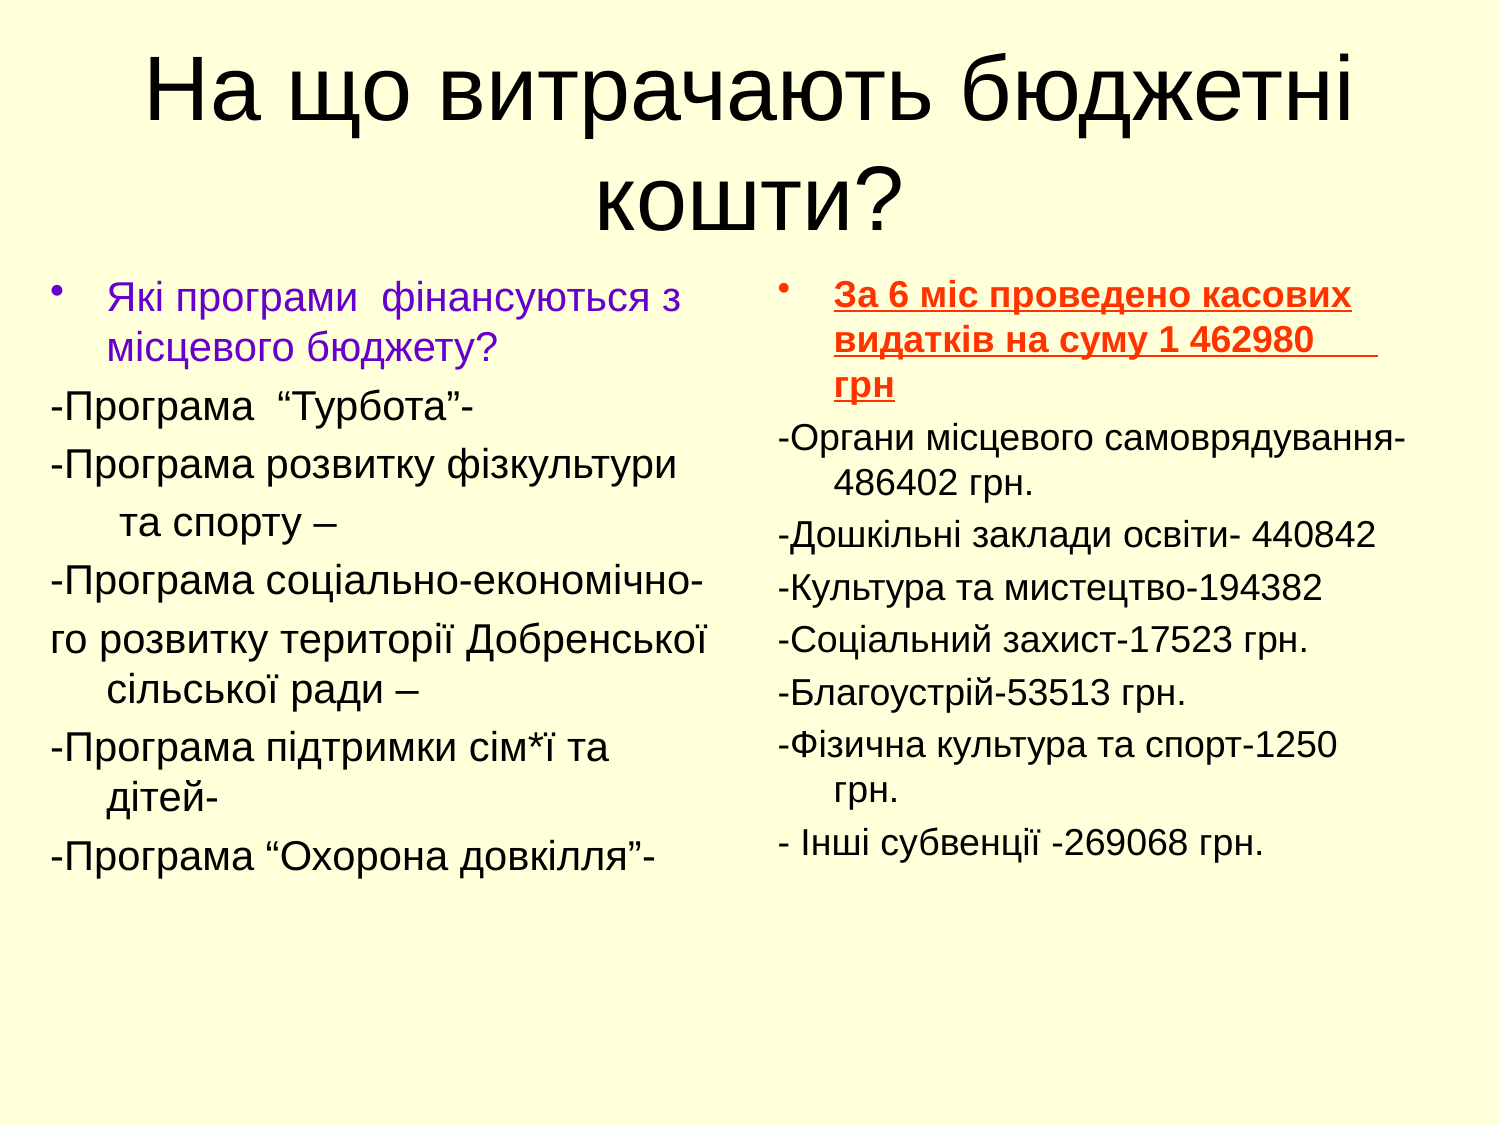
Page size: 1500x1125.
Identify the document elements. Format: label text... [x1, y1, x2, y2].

list За 6 міс проведено касових видатків на суму 1 462980 грн -Органи місцевого самоврядування- 486402 грн. -Дошкільні заклади освіти- 440842 -Культура та мистецтво-194382 -Соціальний захист-17523 грн. -Благоустрій-53513 грн. -Фізична культура та спорт-1250 грн. - Інші субвенції -269068 грн. [762, 262, 1426, 1006]
list Які програми фінансуються з місцевого бюджету? -Програма “Турбота”- -Програма розвитку фізкультури та спорту – -Програма соціально-економічно- го розвитку території Добренської сільської ради – -Програма підтримки сім*ї та дітей- -Програма “Охорона довкілля”- [34, 262, 738, 1006]
title На що витрачають бюджетні кошти? [74, 44, 1426, 233]
